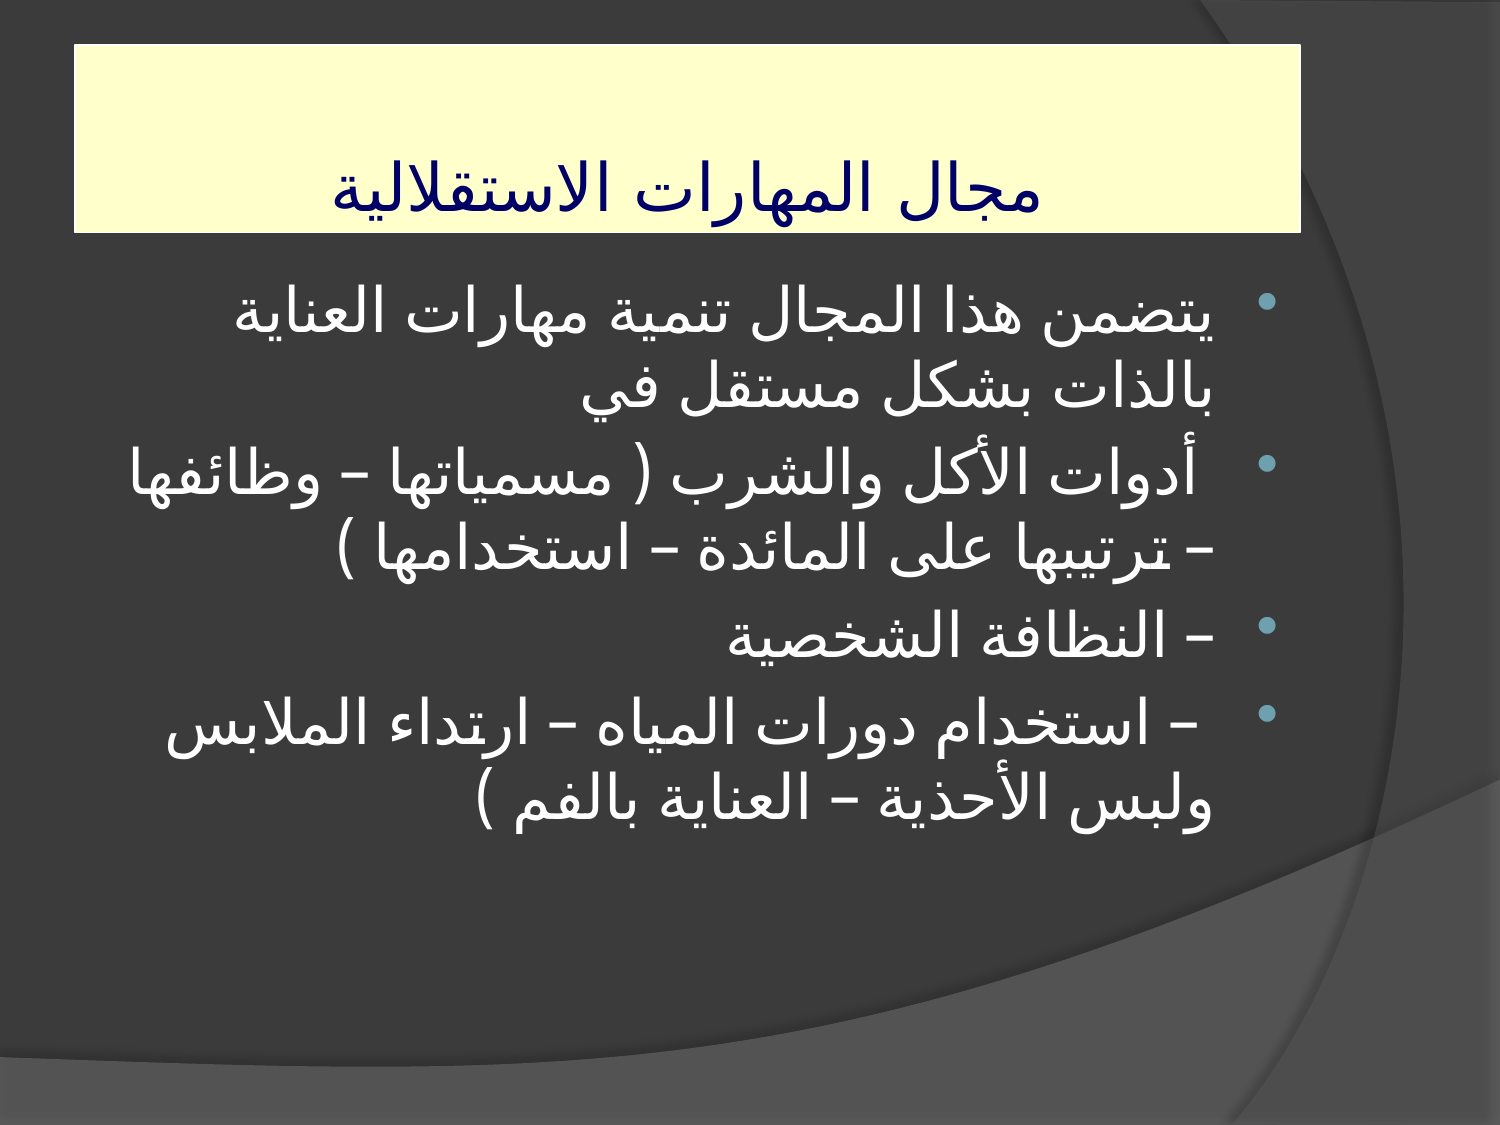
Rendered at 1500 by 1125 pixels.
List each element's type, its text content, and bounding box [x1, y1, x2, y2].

title مجال المهارات الاستقلالية [75, 45, 1300, 233]
list يتضمن هذا المجال تنمية مهارات العناية بالذات بشكل مستقل في أدوات الأكل والشرب ( مسمياتها – وظائفها – ترتيبها على المائدة – استخدامها ) – النظافة الشخصية – استخدام دورات المياه – ارتداء الملابس ولبس الأحذية – العناية بالفم ) [75, 262, 1300, 1005]
